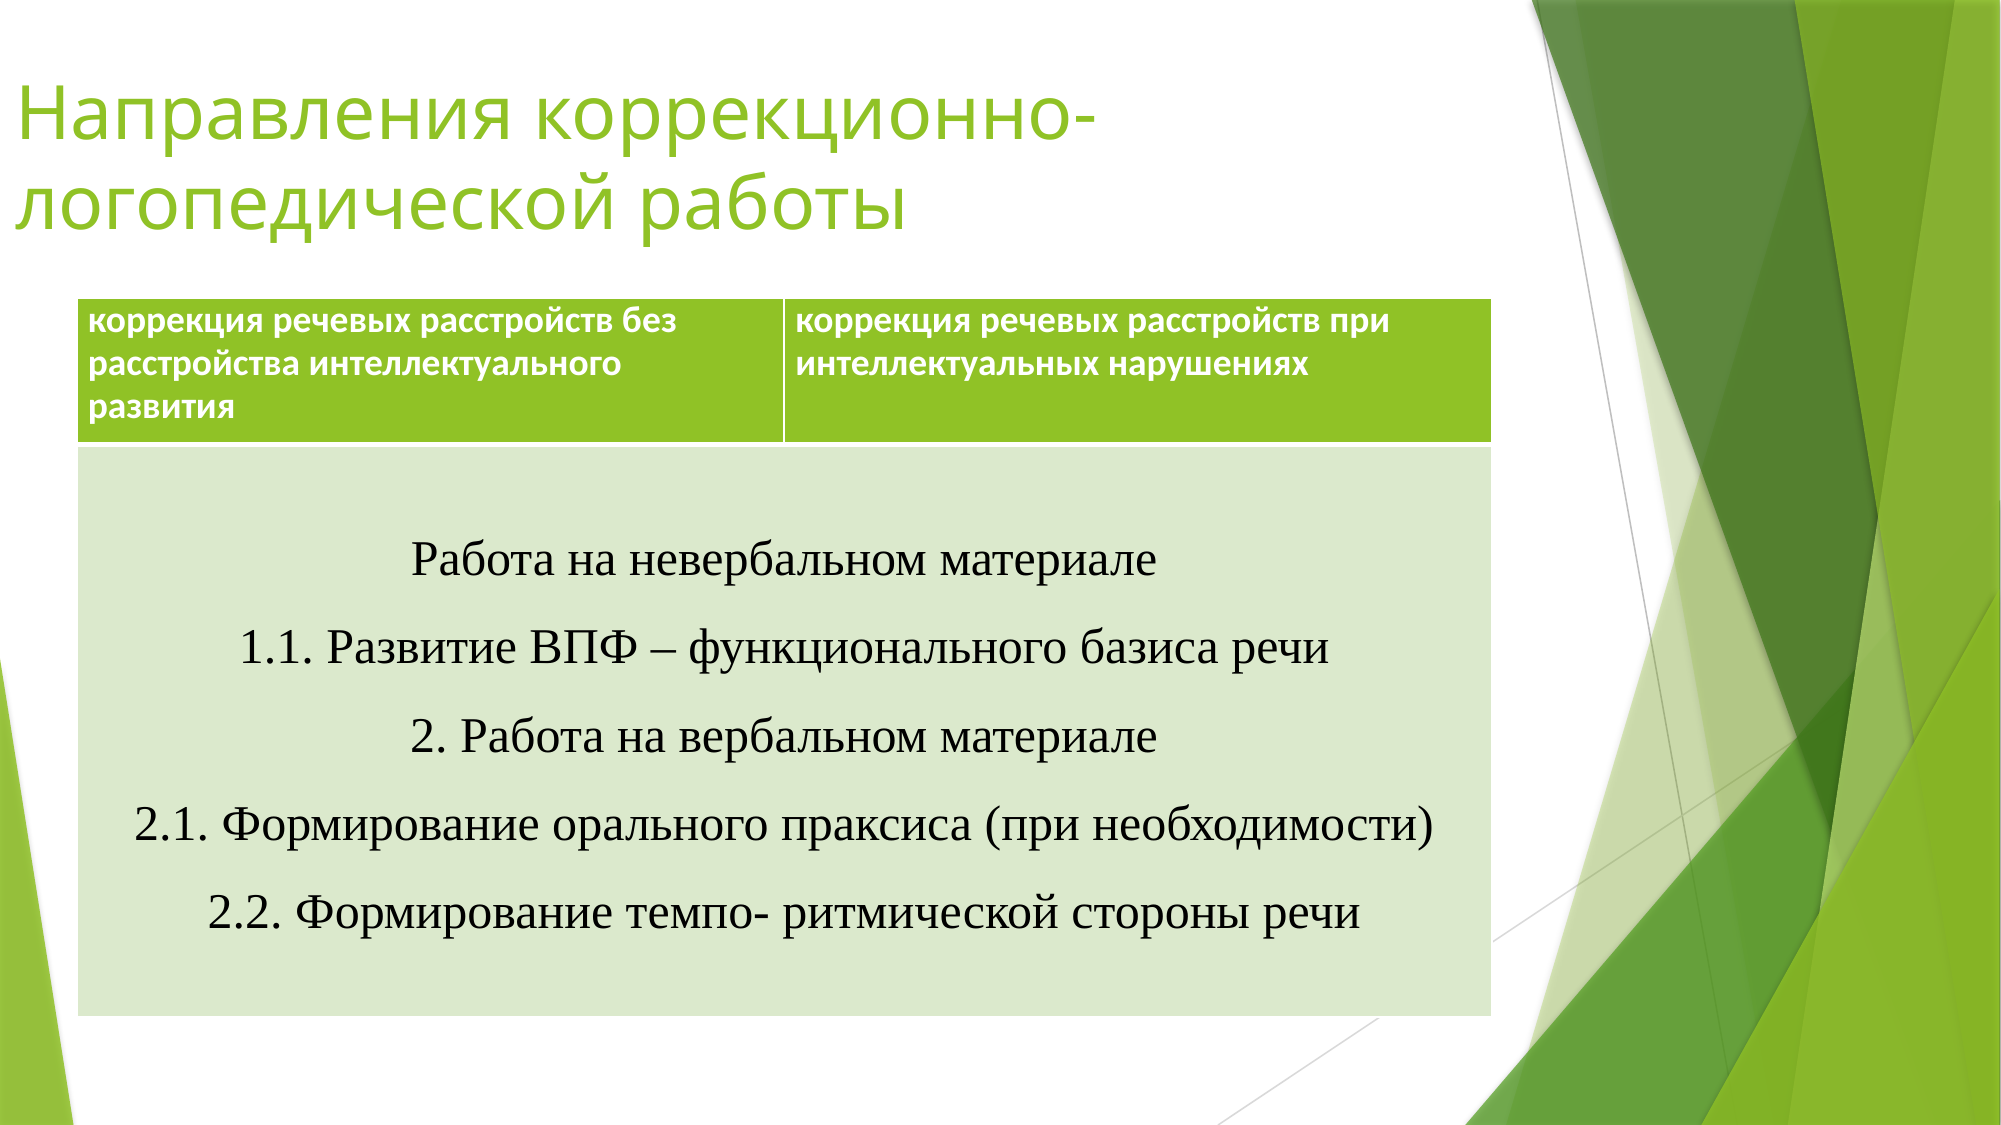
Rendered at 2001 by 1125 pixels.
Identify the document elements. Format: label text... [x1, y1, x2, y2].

title Направления коррекционно-логопедической работы [0, 56, 1411, 290]
table_cell Работа на невербальном материале 1.1. Развитие ВПФ – функционального базиса речи 2. Работа на вербальном материале 2.1. Формирование орального праксиса (при необходимости) 2.2. Формирование темпо- ритмической стороны речи [78, 447, 1491, 1016]
table_header коррекция речевых расстройств без расстройства интеллектуального развития [78, 299, 783, 442]
table_header коррекция речевых расстройств при интеллектуальных нарушениях [785, 299, 1491, 442]
